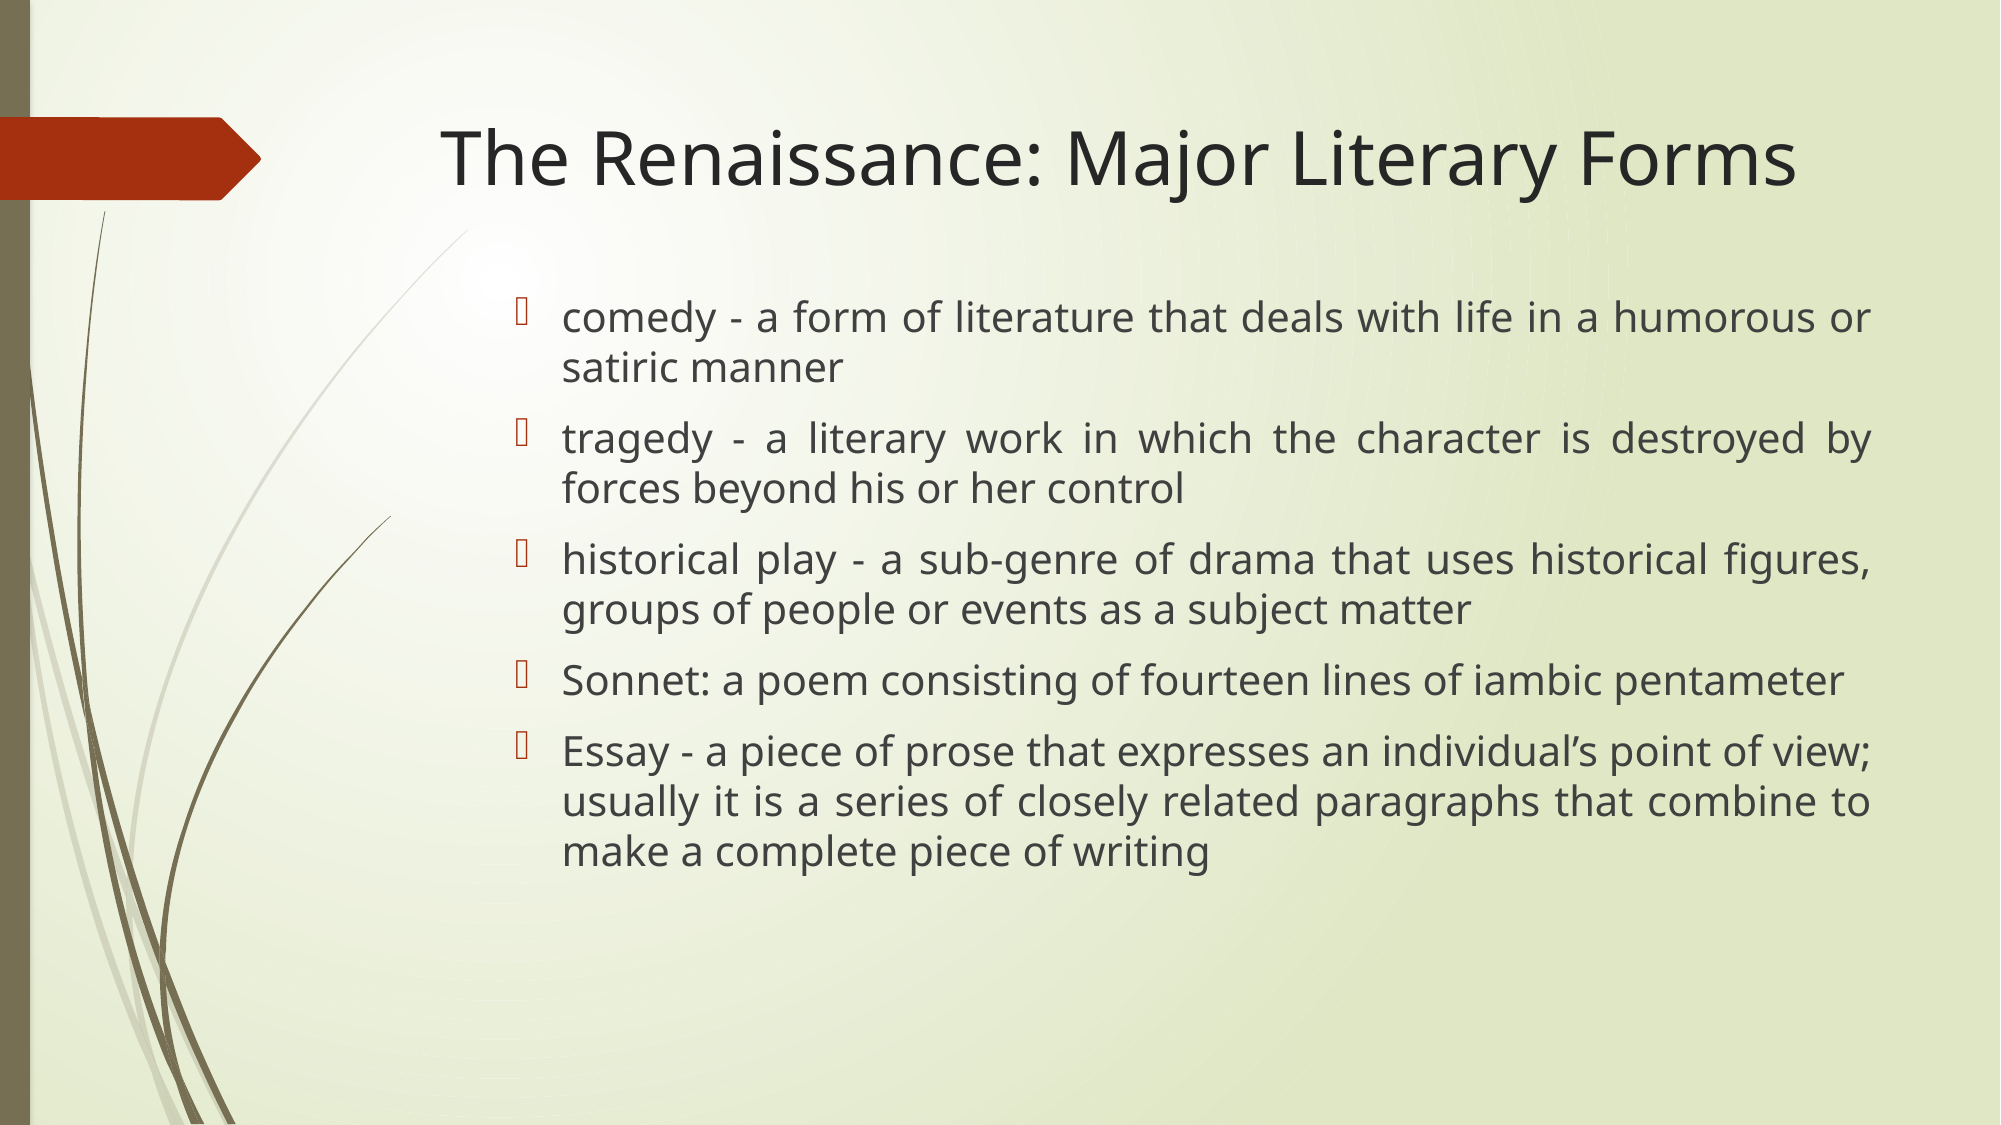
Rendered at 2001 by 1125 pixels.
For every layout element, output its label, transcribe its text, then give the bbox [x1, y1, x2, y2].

list comedy - a form of literature that deals with life in a humorous or satiric manner tragedy - a literary work in which the character is destroyed by forces beyond his or her control historical play - a sub-genre of drama that uses historical figures, groups of people or events as a subject matter Sonnet: a poem consisting of fourteen lines of iambic pentameter Essay - a piece of prose that expresses an individual’s point of view; usually it is a series of closely related paragraphs that combine to make a complete piece of writing [424, 283, 1888, 1005]
title The Renaissance: Major Literary Forms [425, 102, 1888, 283]
